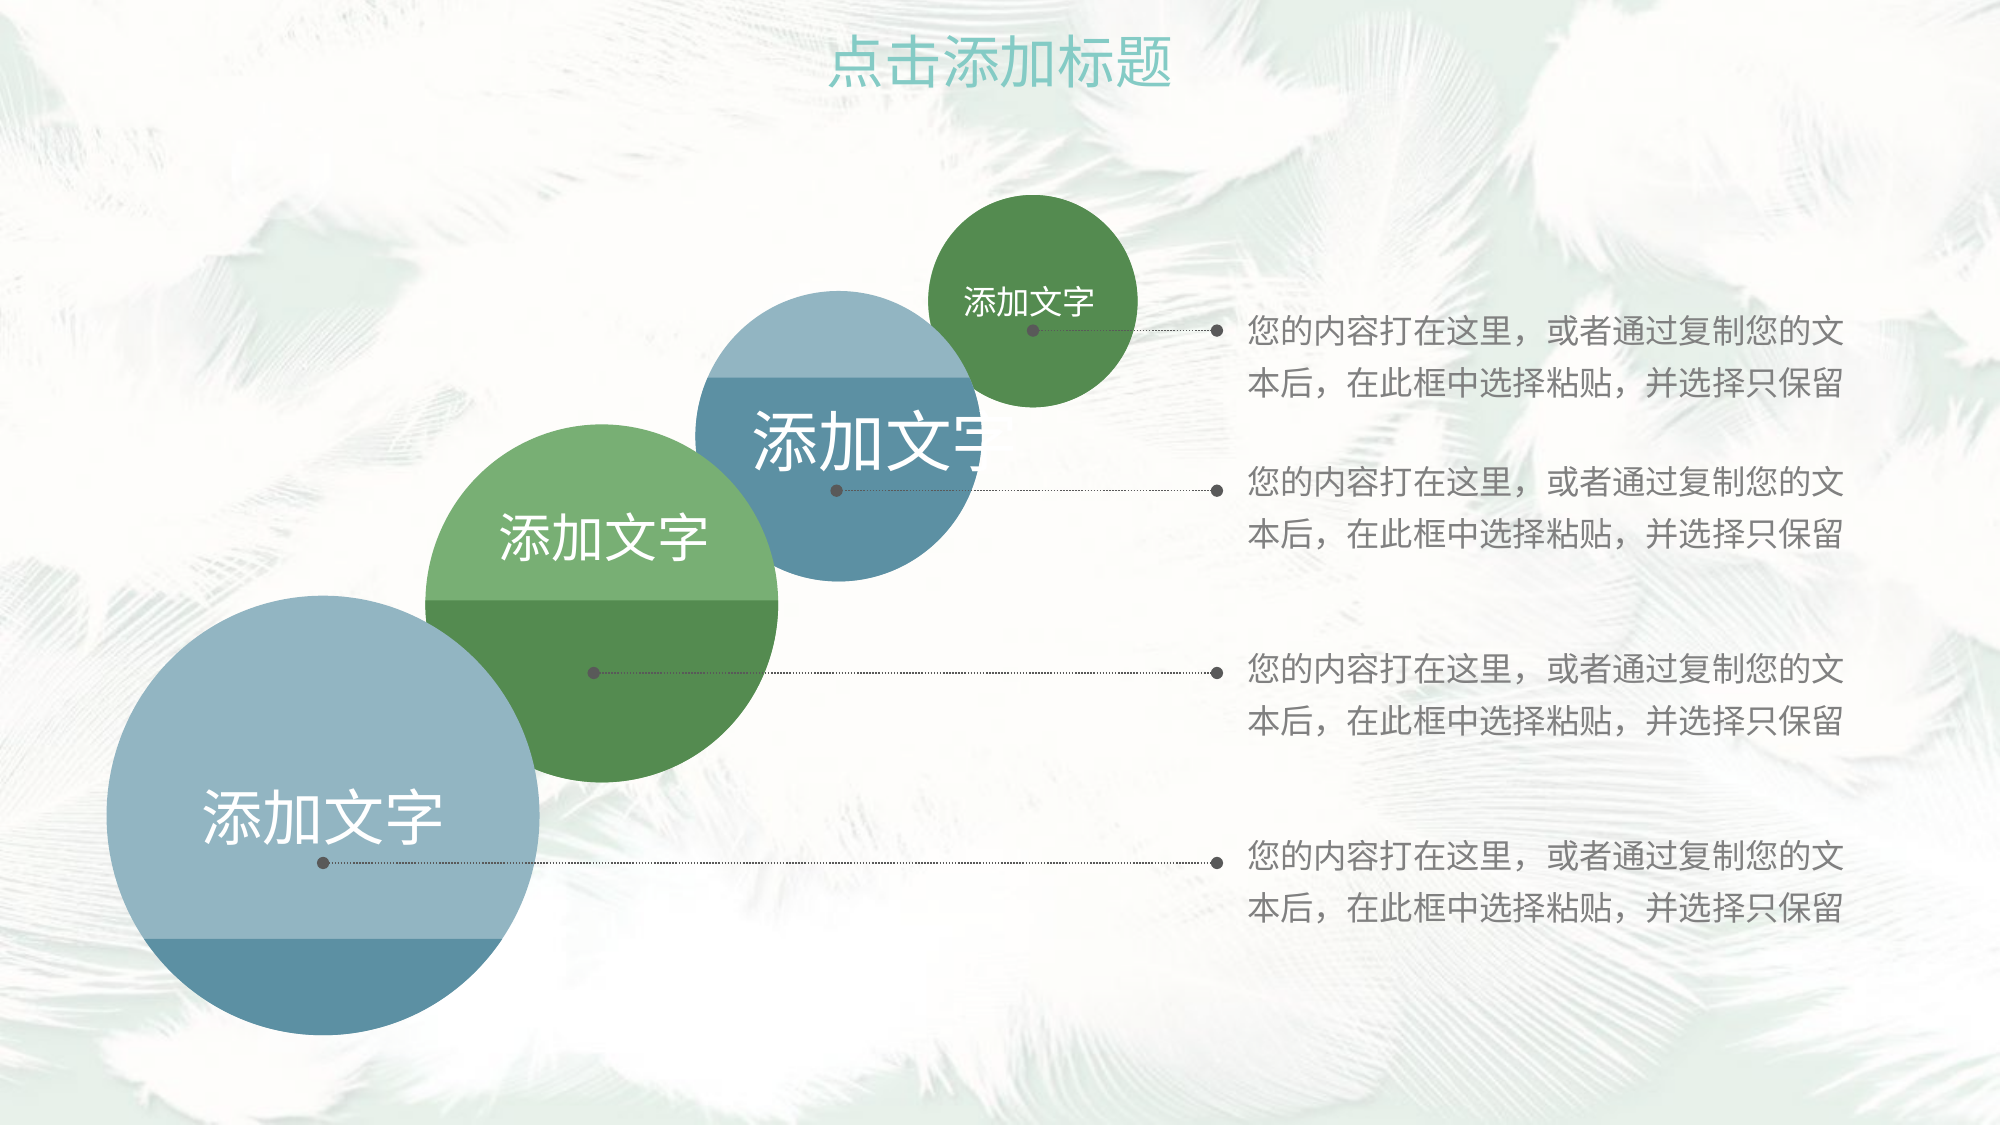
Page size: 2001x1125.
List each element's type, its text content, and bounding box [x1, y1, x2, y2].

text_box 添加文字 [483, 496, 726, 576]
text_box 添加文字 [185, 770, 462, 860]
text_box 点击添加标题 [383, 26, 1617, 104]
text_box [425, 600, 779, 783]
text_box 您的内容打在这里，或者通过复制您的文本后，在此框中选择粘贴，并选择只保留 [1231, 628, 1894, 748]
text_box [928, 195, 1138, 408]
text_box [143, 938, 503, 1036]
text_box [695, 377, 975, 484]
text_box 添加文字 [947, 273, 1113, 329]
text_box 您的内容打在这里，或者通过复制您的文本后，在此框中选择粘贴，并选择只保留 [1231, 441, 1894, 561]
text_box 您的内容打在这里，或者通过复制您的文本后，在此框中选择粘贴，并选择只保留 [1231, 290, 1894, 410]
text_box 52% [0, 0, 2000, 1125]
text_box 您的内容打在这里，或者通过复制您的文本后，在此框中选择粘贴，并选择只保留 [1231, 815, 1894, 935]
text_box [707, 290, 970, 377]
text_box [106, 595, 540, 938]
text_box [738, 488, 972, 582]
text_box [425, 424, 779, 600]
text_box 添加文字 [735, 391, 1035, 488]
